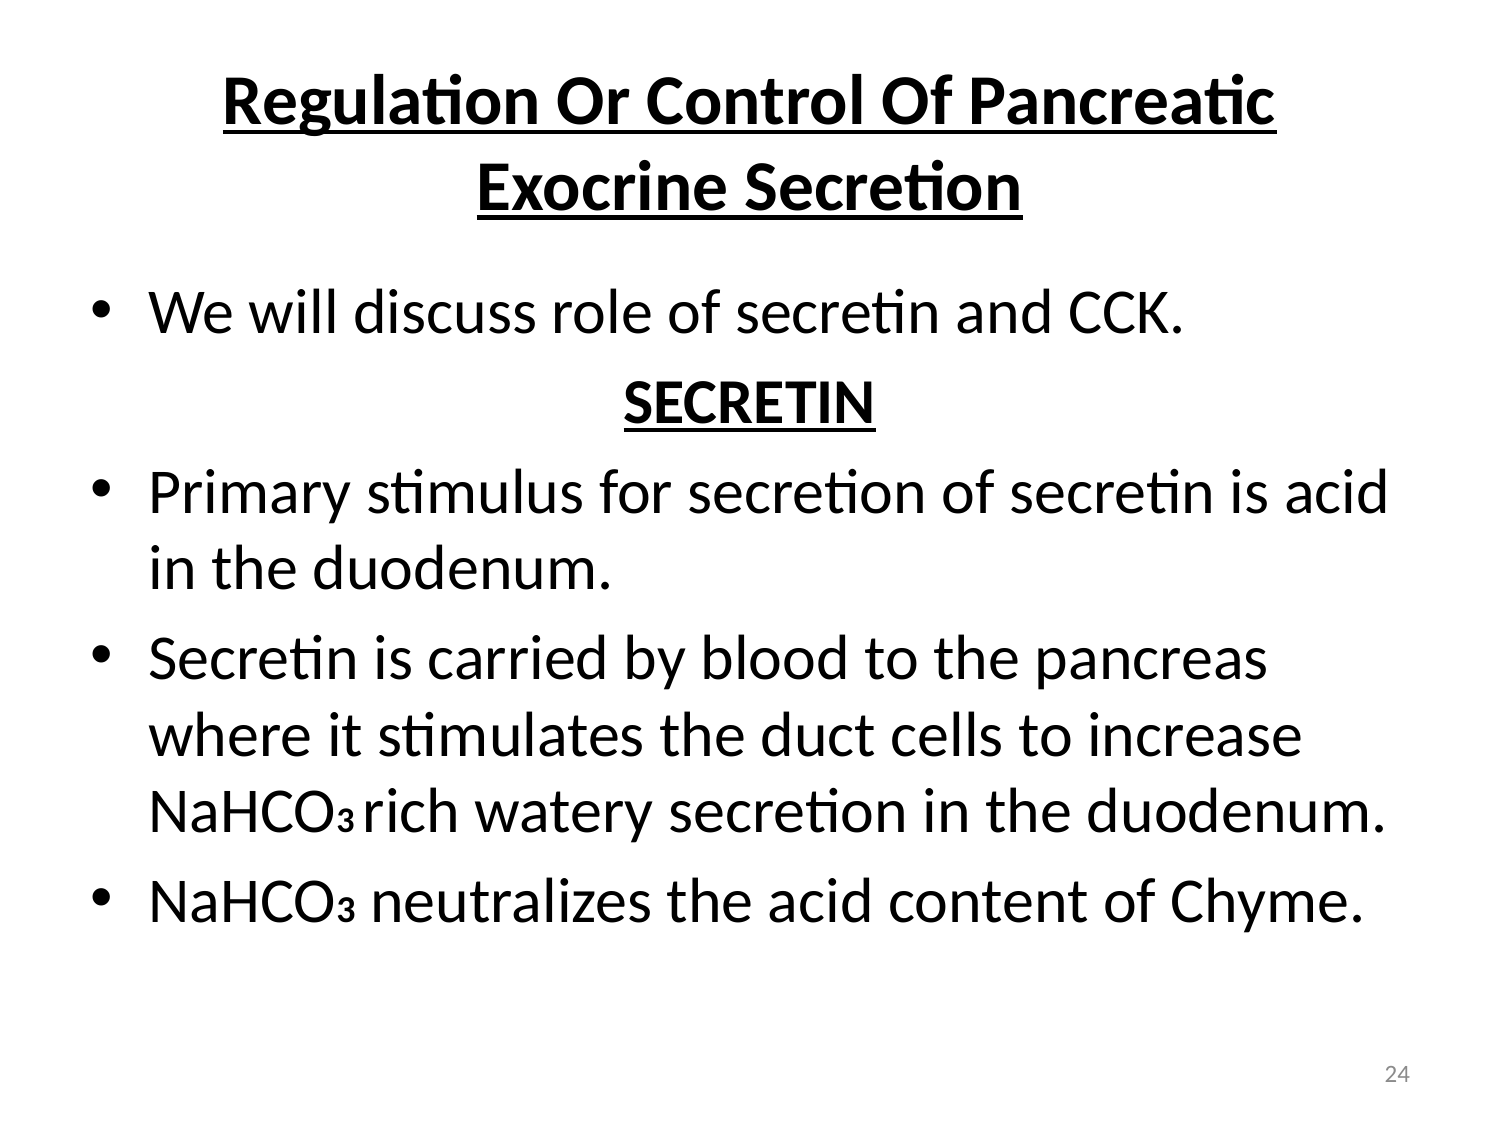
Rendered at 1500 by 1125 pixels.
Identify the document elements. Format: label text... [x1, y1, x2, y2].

title Regulation Or Control Of Pancreatic Exocrine Secretion [75, 45, 1425, 233]
slide_number 24 [1074, 1042, 1425, 1103]
list We will discuss role of secretin and CCK. SECRETIN Primary stimulus for secretion of secretin is acid in the duodenum. Secretin is carried by blood to the pancreas where it stimulates the duct cells to increase NaHCO3 rich watery secretion in the duodenum. NaHCO3 neutralizes the acid content of Chyme. [75, 262, 1425, 1005]
